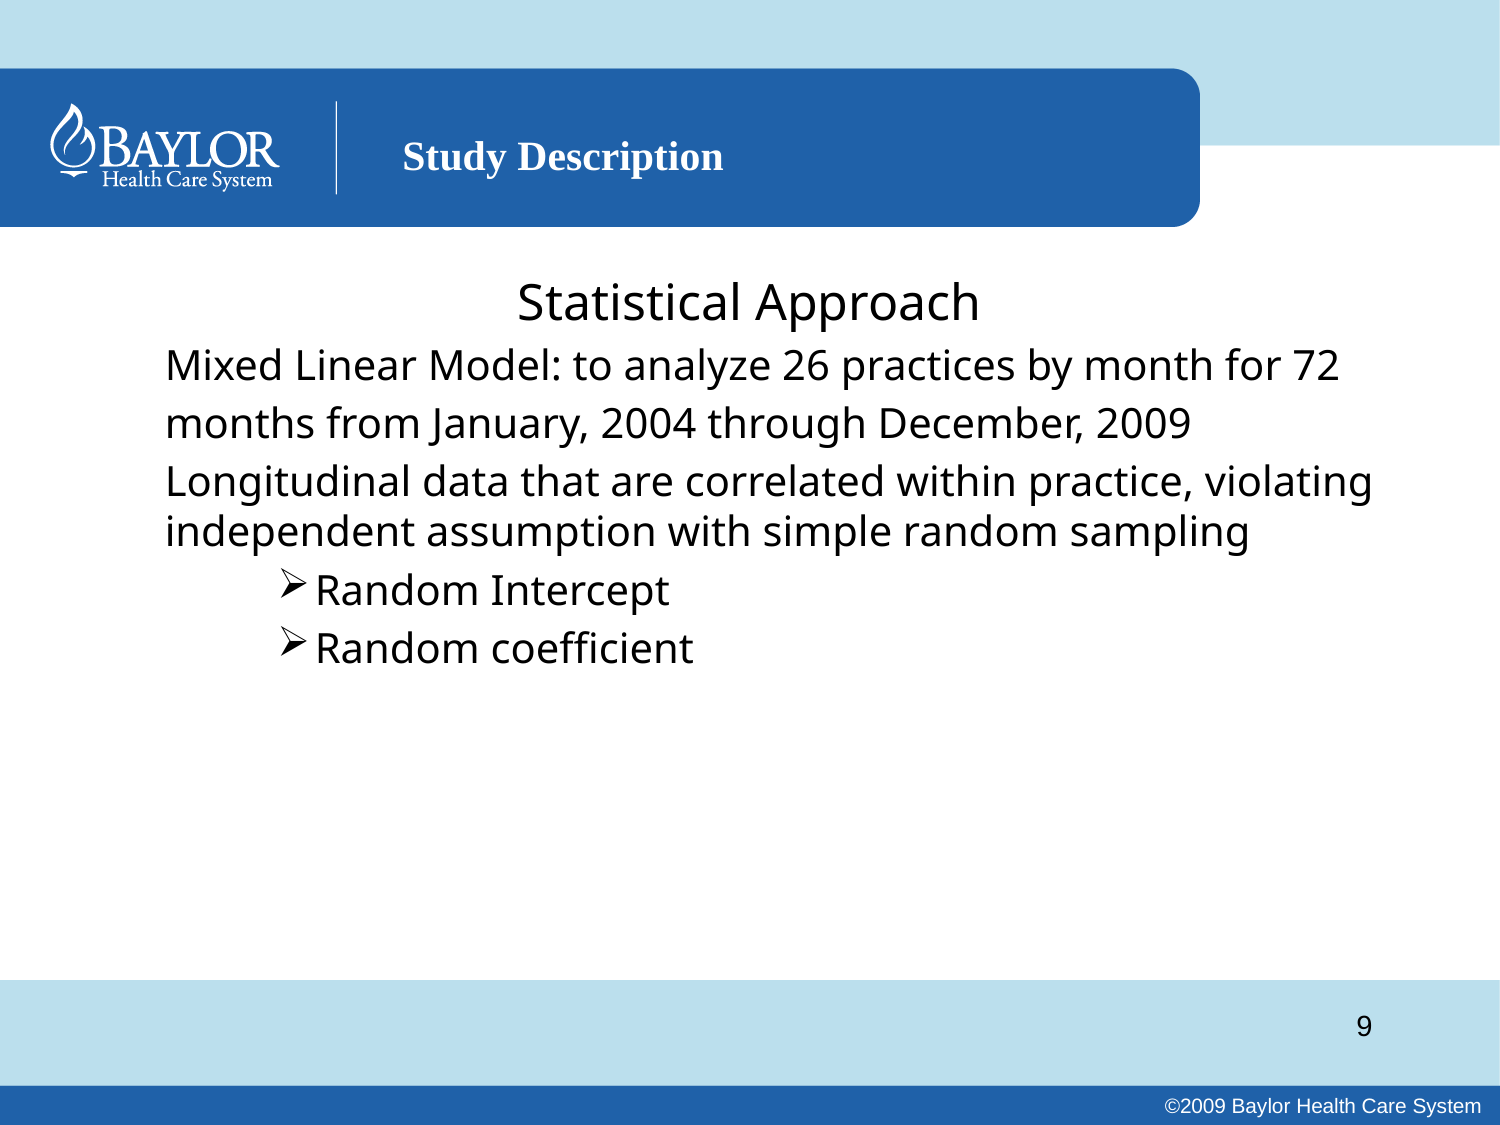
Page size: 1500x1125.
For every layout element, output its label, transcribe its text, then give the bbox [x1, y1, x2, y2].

slide_number 9 [1074, 999, 1388, 1076]
title Study Description [387, 75, 1200, 233]
list Statistical Approach Mixed Linear Model: to analyze 26 practices by month for 72 months from January, 2004 through December, 2009 Longitudinal data that are correlated within practice, violating independent assumption with simple random sampling Random Intercept Random coefficient [75, 262, 1425, 1005]
picture [0, 0, 1500, 1125]
